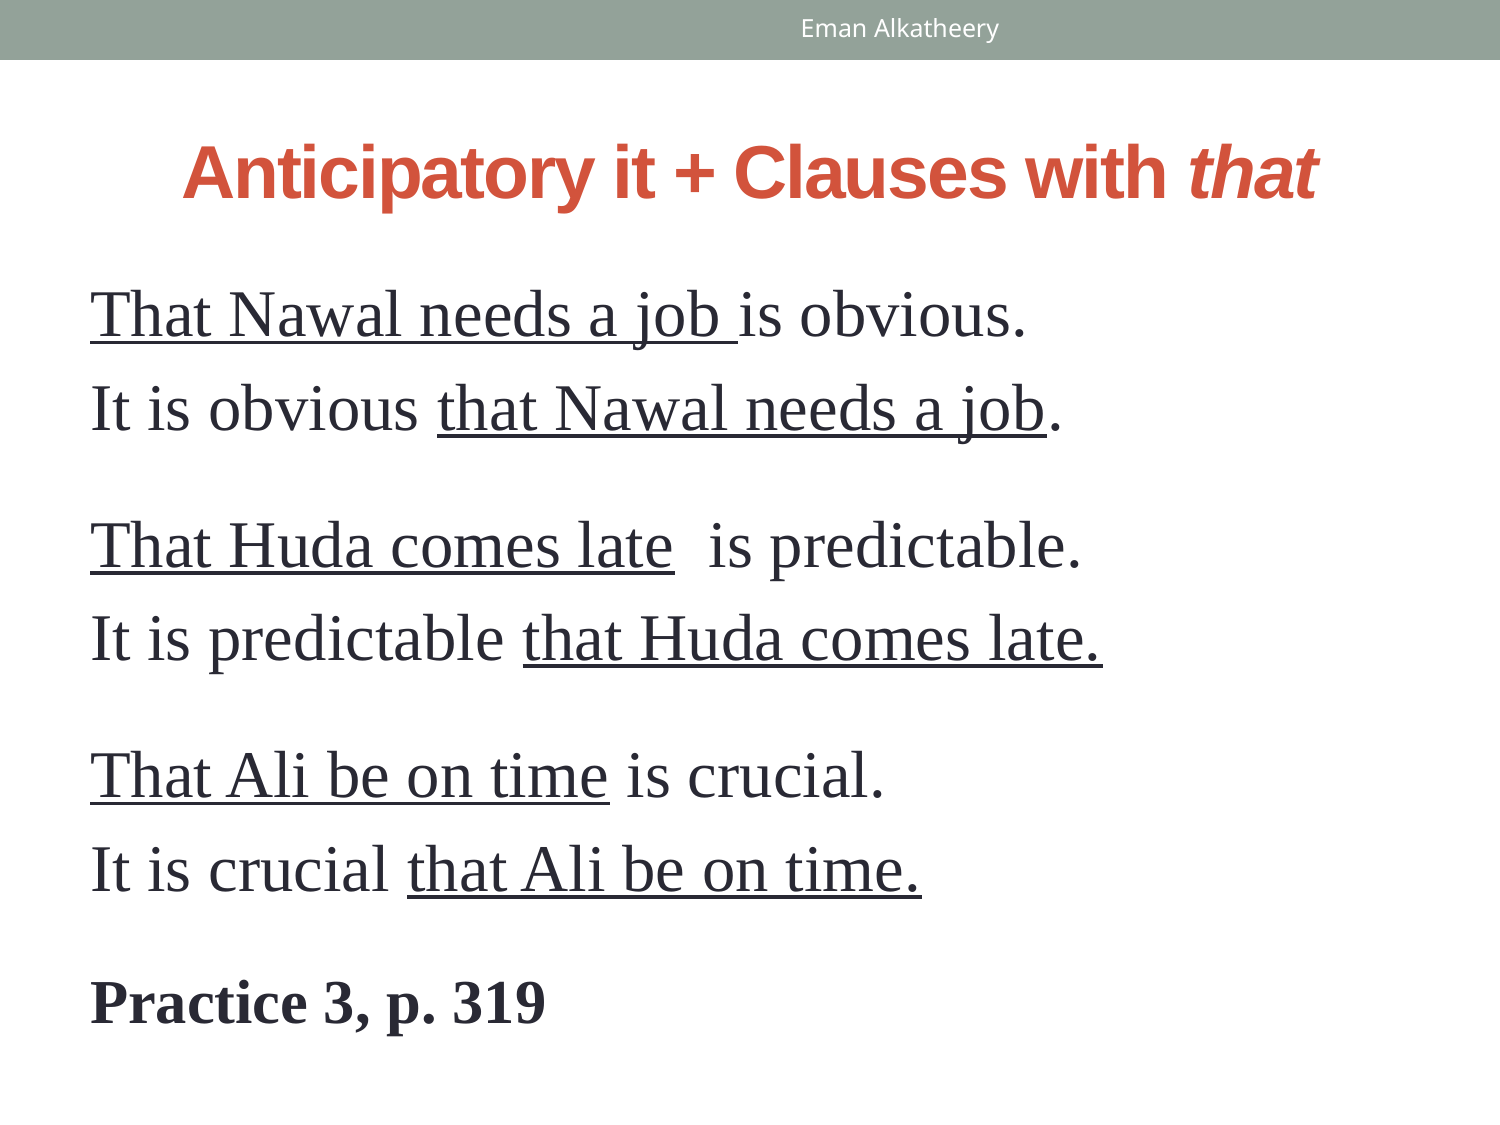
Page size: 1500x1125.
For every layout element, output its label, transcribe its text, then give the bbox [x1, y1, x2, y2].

footer Eman Alkatheery [562, 3, 1238, 57]
title Anticipatory it + Clauses with that [75, 87, 1425, 250]
list That Nawal needs a job is obvious. It is obvious that Nawal needs a job. That Huda comes late is predictable. It is predictable that Huda comes late. That Ali be on time is crucial. It is crucial that Ali be on time. Practice 3, p. 319 [75, 262, 1425, 1063]
